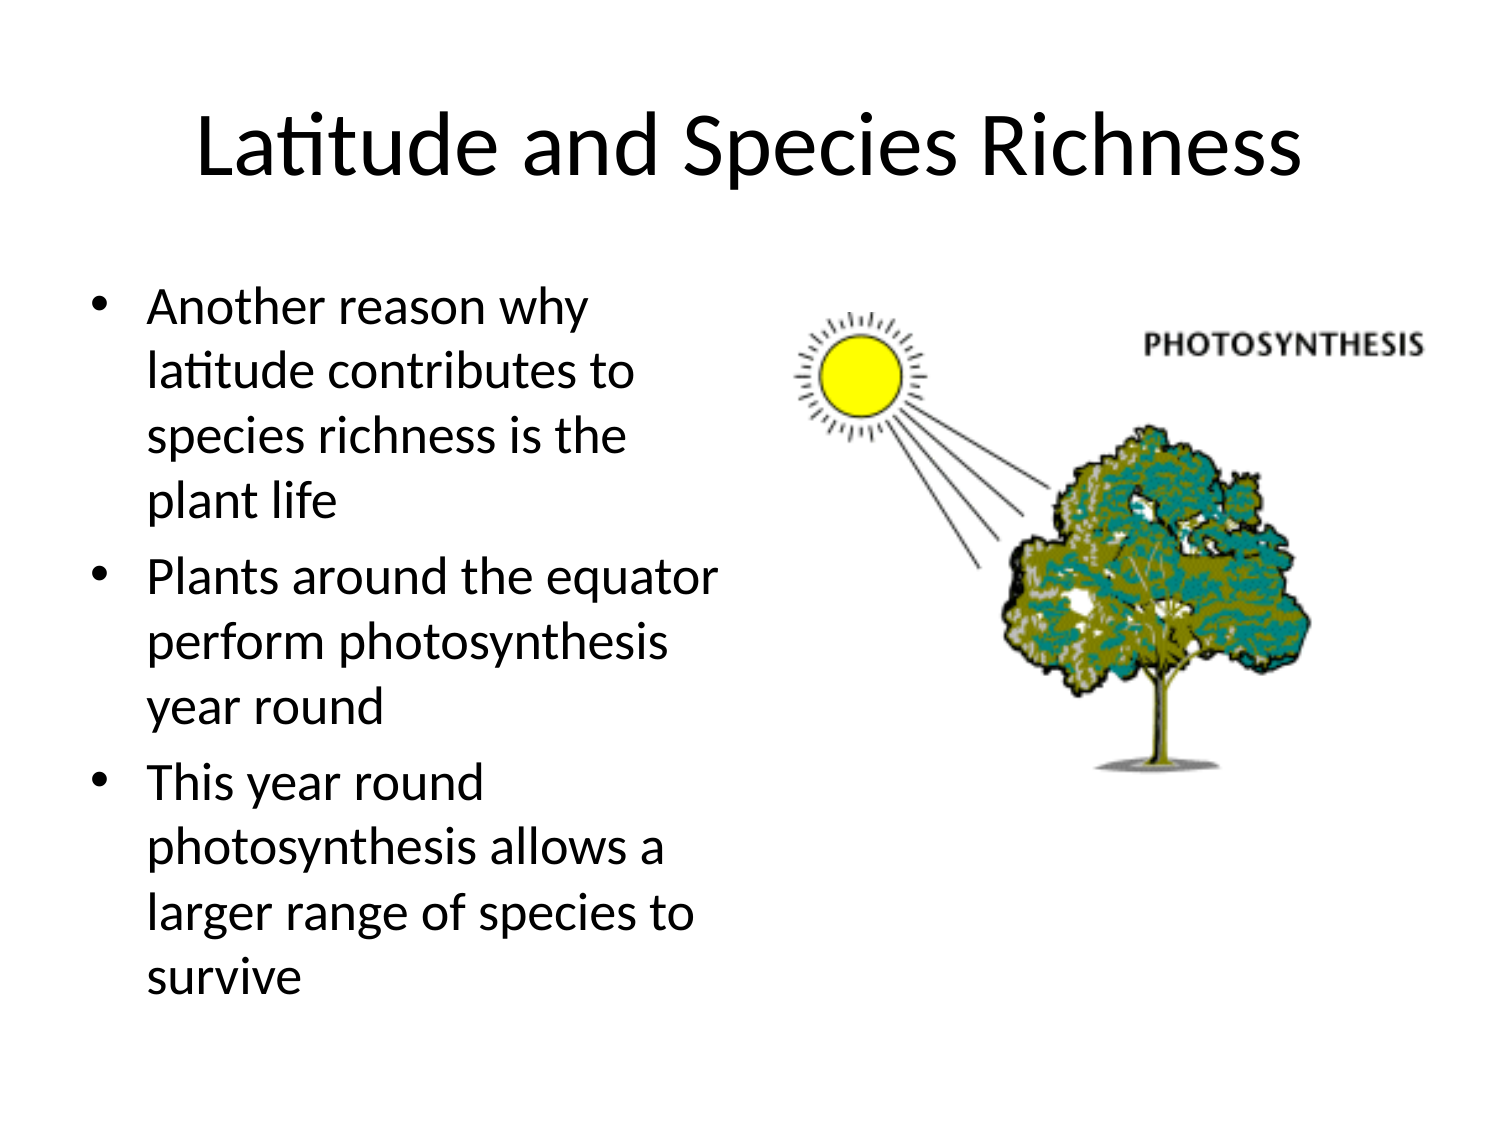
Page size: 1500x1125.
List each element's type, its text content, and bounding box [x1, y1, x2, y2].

list Another reason why latitude contributes to species richness is the plant life Plants around the equator perform photosynthesis year round This year round photosynthesis allows a larger range of species to survive [75, 262, 738, 1075]
title Latitude and Species Richness [75, 45, 1425, 233]
picture [724, 312, 1438, 788]
